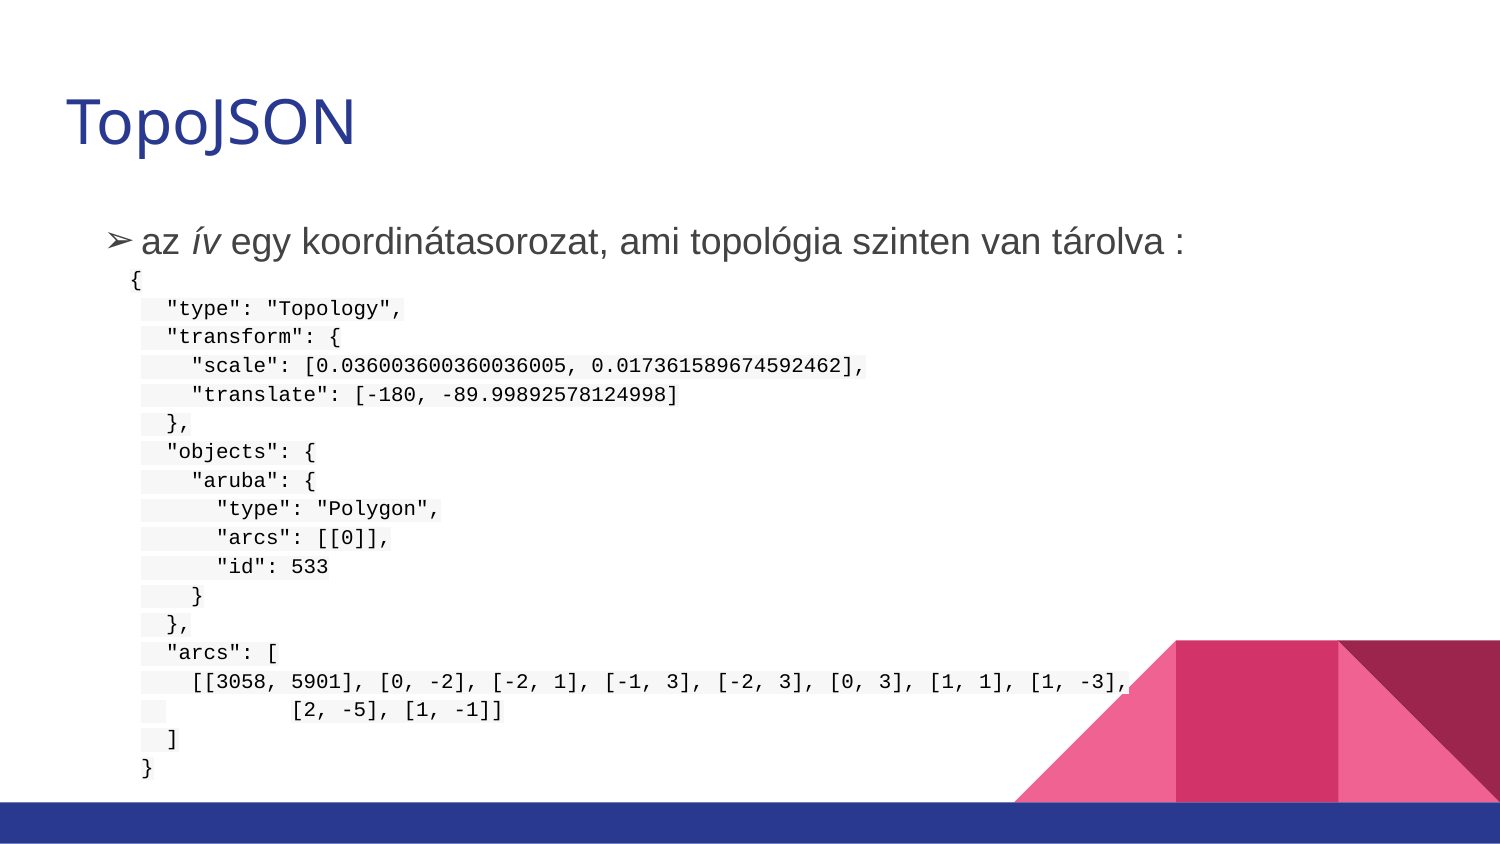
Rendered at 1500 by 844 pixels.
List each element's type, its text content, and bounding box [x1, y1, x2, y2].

list az ív egy koordinátasorozat, ami topológia szinten van tárolva : { "type": "Topology", "transform": { "scale": [0.036003600360036005, 0.017361589674592462], "translate": [-180, -89.99892578124998] }, "objects": { "aruba": { "type": "Polygon", "arcs": [[0]], "id": 533 } }, "arcs": [ [[3058, 5901], [0, -2], [-2, 1], [-1, 3], [-2, 3], [0, 3], [1, 1], [1, -3], [2, -5], [1, -1]] ] } [51, 201, 1449, 750]
title TopoJSON [51, 67, 1449, 167]
